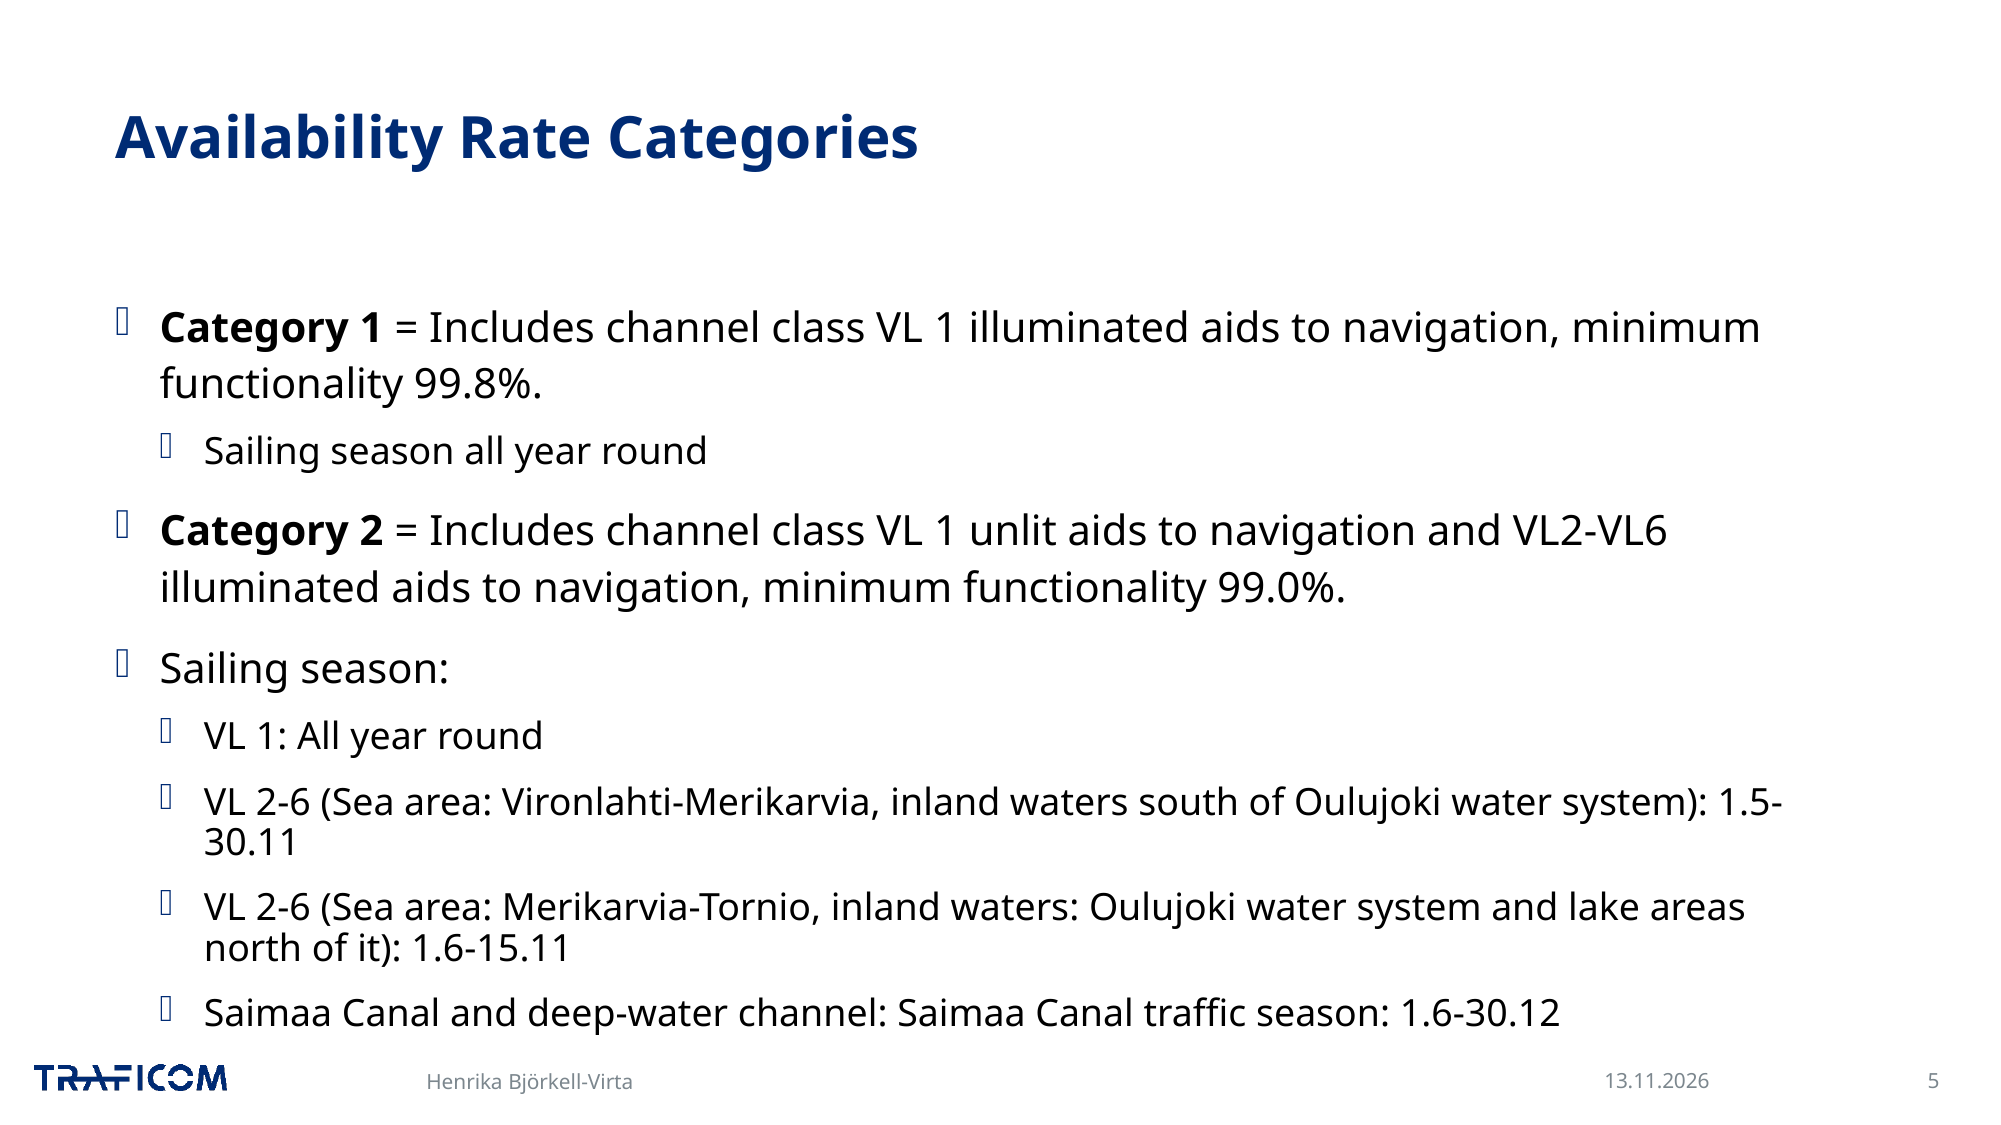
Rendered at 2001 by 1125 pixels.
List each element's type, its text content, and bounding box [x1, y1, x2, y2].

list Category 1 = Includes channel class VL 1 illuminated aids to navigation, minimum functionality 99.8%. Sailing season all year round Category 2 = Includes channel class VL 1 unlit aids to navigation and VL2-VL6 illuminated aids to navigation, minimum functionality 99.0%. Sailing season: VL 1: All year round VL 2-6 (Sea area: Vironlahti-Merikarvia, inland waters south of Oulujoki water system): 1.5-30.11 VL 2-6 (Sea area: Merikarvia-Tornio, inland waters: Oulujoki water system and lake areas north of it): 1.6-15.11 Saimaa Canal and deep-water channel: Saimaa Canal traffic season: 1.6-30.12 [100, 286, 1864, 1015]
footer Henrika Björkell-Virta [411, 1060, 1000, 1103]
slide_number 5 [1854, 1060, 1955, 1103]
picture [34, 1064, 227, 1091]
title Availability Rate Categories [100, 100, 1864, 283]
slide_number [1503, 1060, 1811, 1103]
